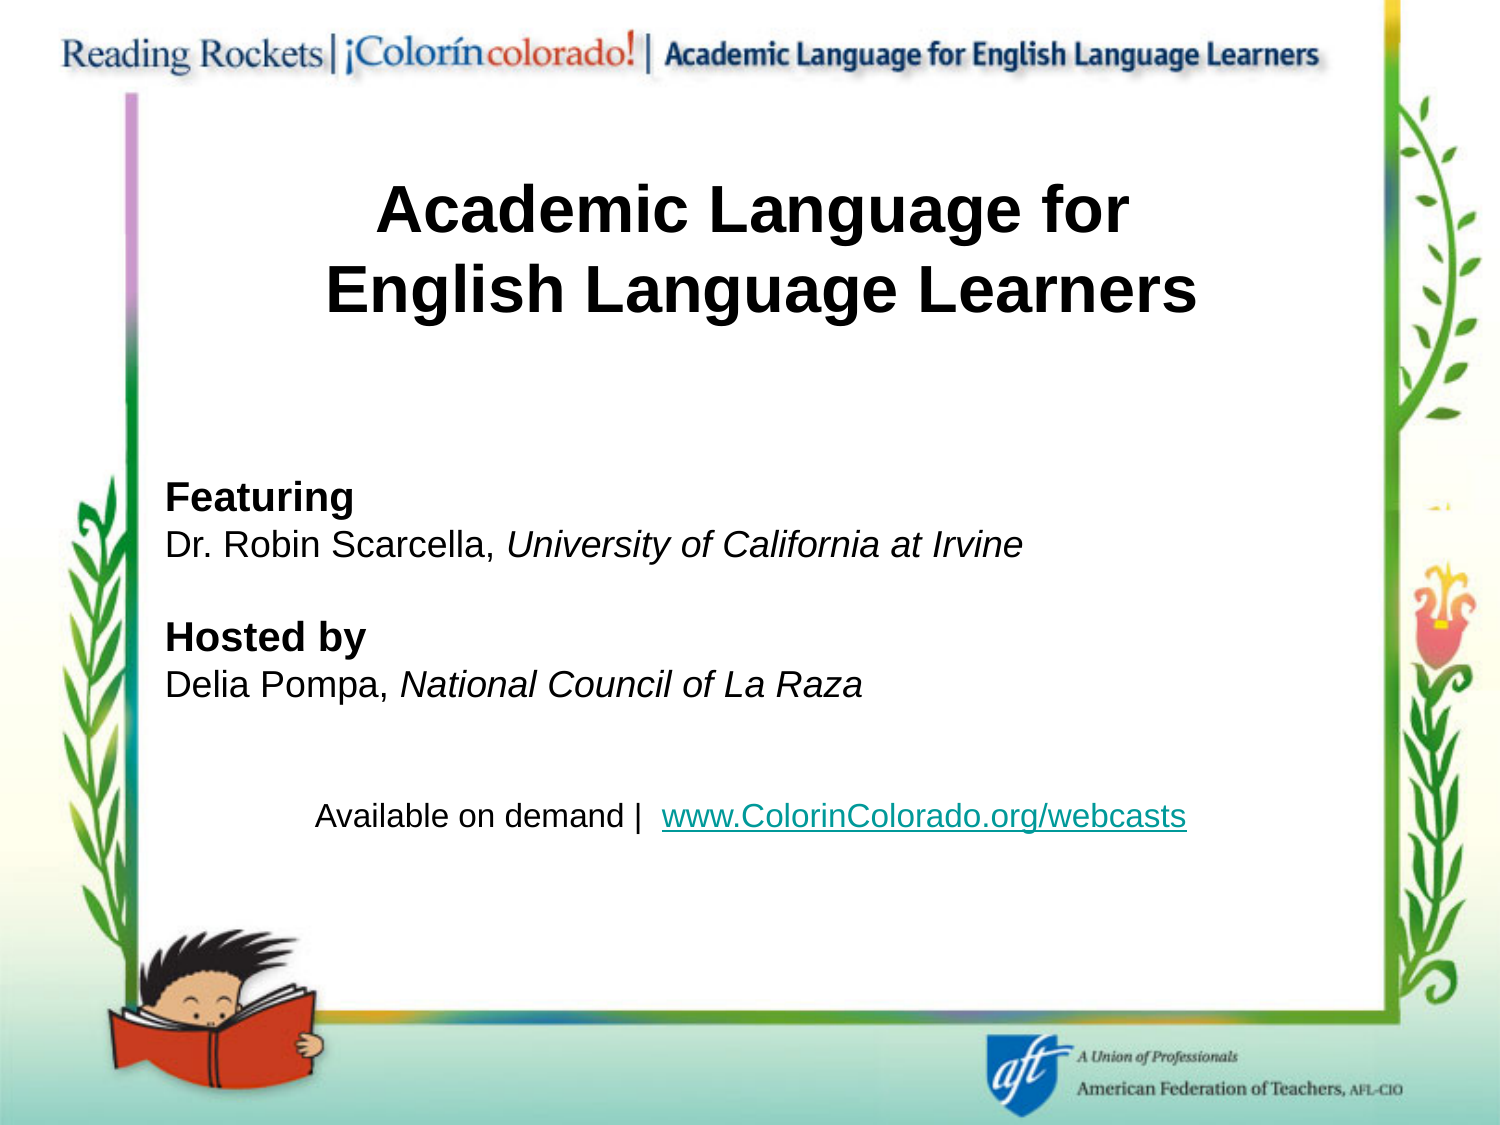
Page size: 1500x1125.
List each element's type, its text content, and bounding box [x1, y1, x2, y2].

text_box Featuring Dr. Robin Scarcella, University of California at Irvine Hosted by Delia Pompa, National Council of La Raza Available on demand | www.ColorinColorado.org/webcasts [150, 462, 1375, 882]
picture [0, 0, 1500, 1125]
text_box Academic Language for English Language Learners [124, 125, 1400, 367]
